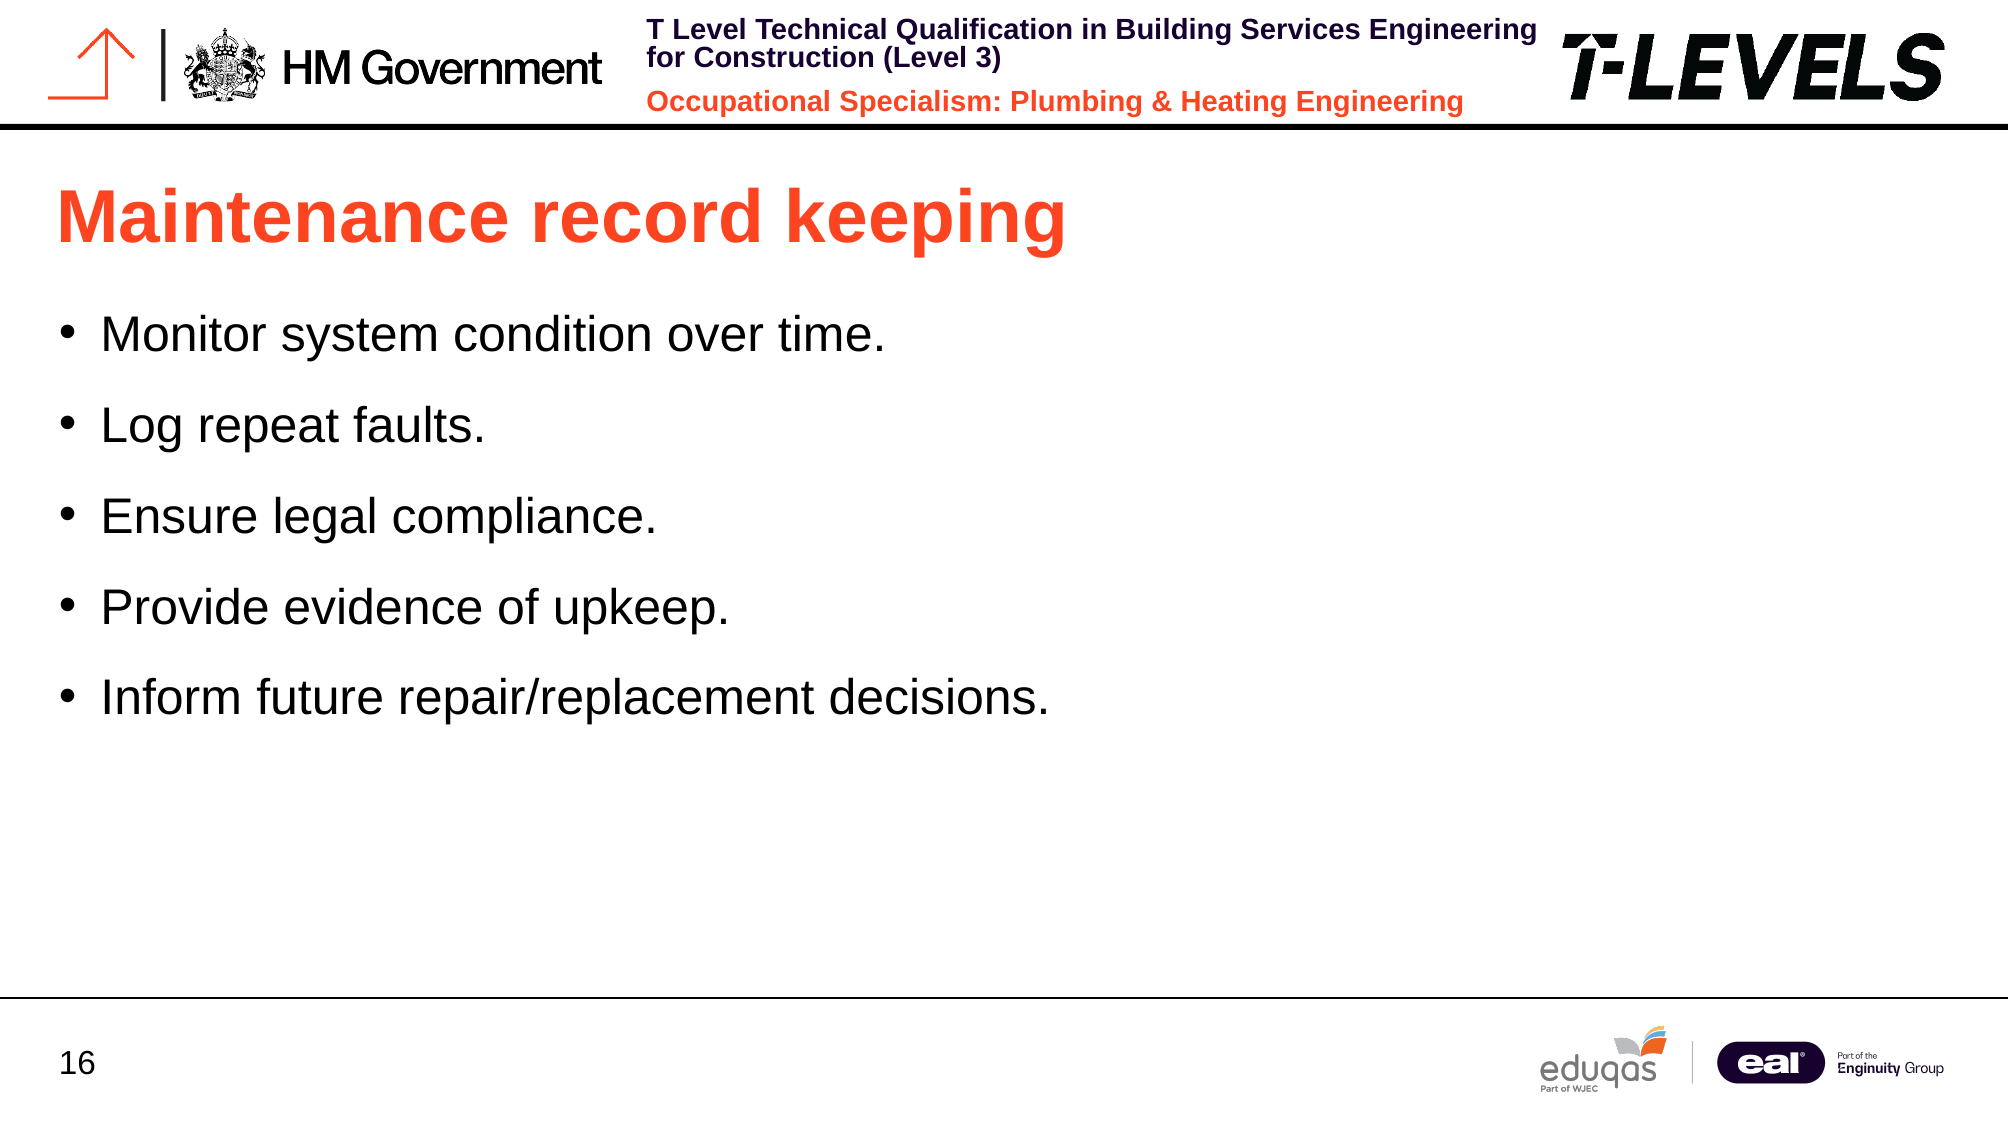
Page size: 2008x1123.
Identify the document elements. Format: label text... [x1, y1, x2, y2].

picture [1535, 1021, 1949, 1097]
picture [1543, 25, 1964, 108]
picture [43, 27, 141, 100]
picture [161, 28, 602, 102]
list Monitor system condition over time. Log repeat faults. Ensure legal compliance. Provide evidence of upkeep. Inform future repair/replacement decisions. [59, 295, 1949, 975]
title Maintenance record keeping [41, 111, 1949, 314]
